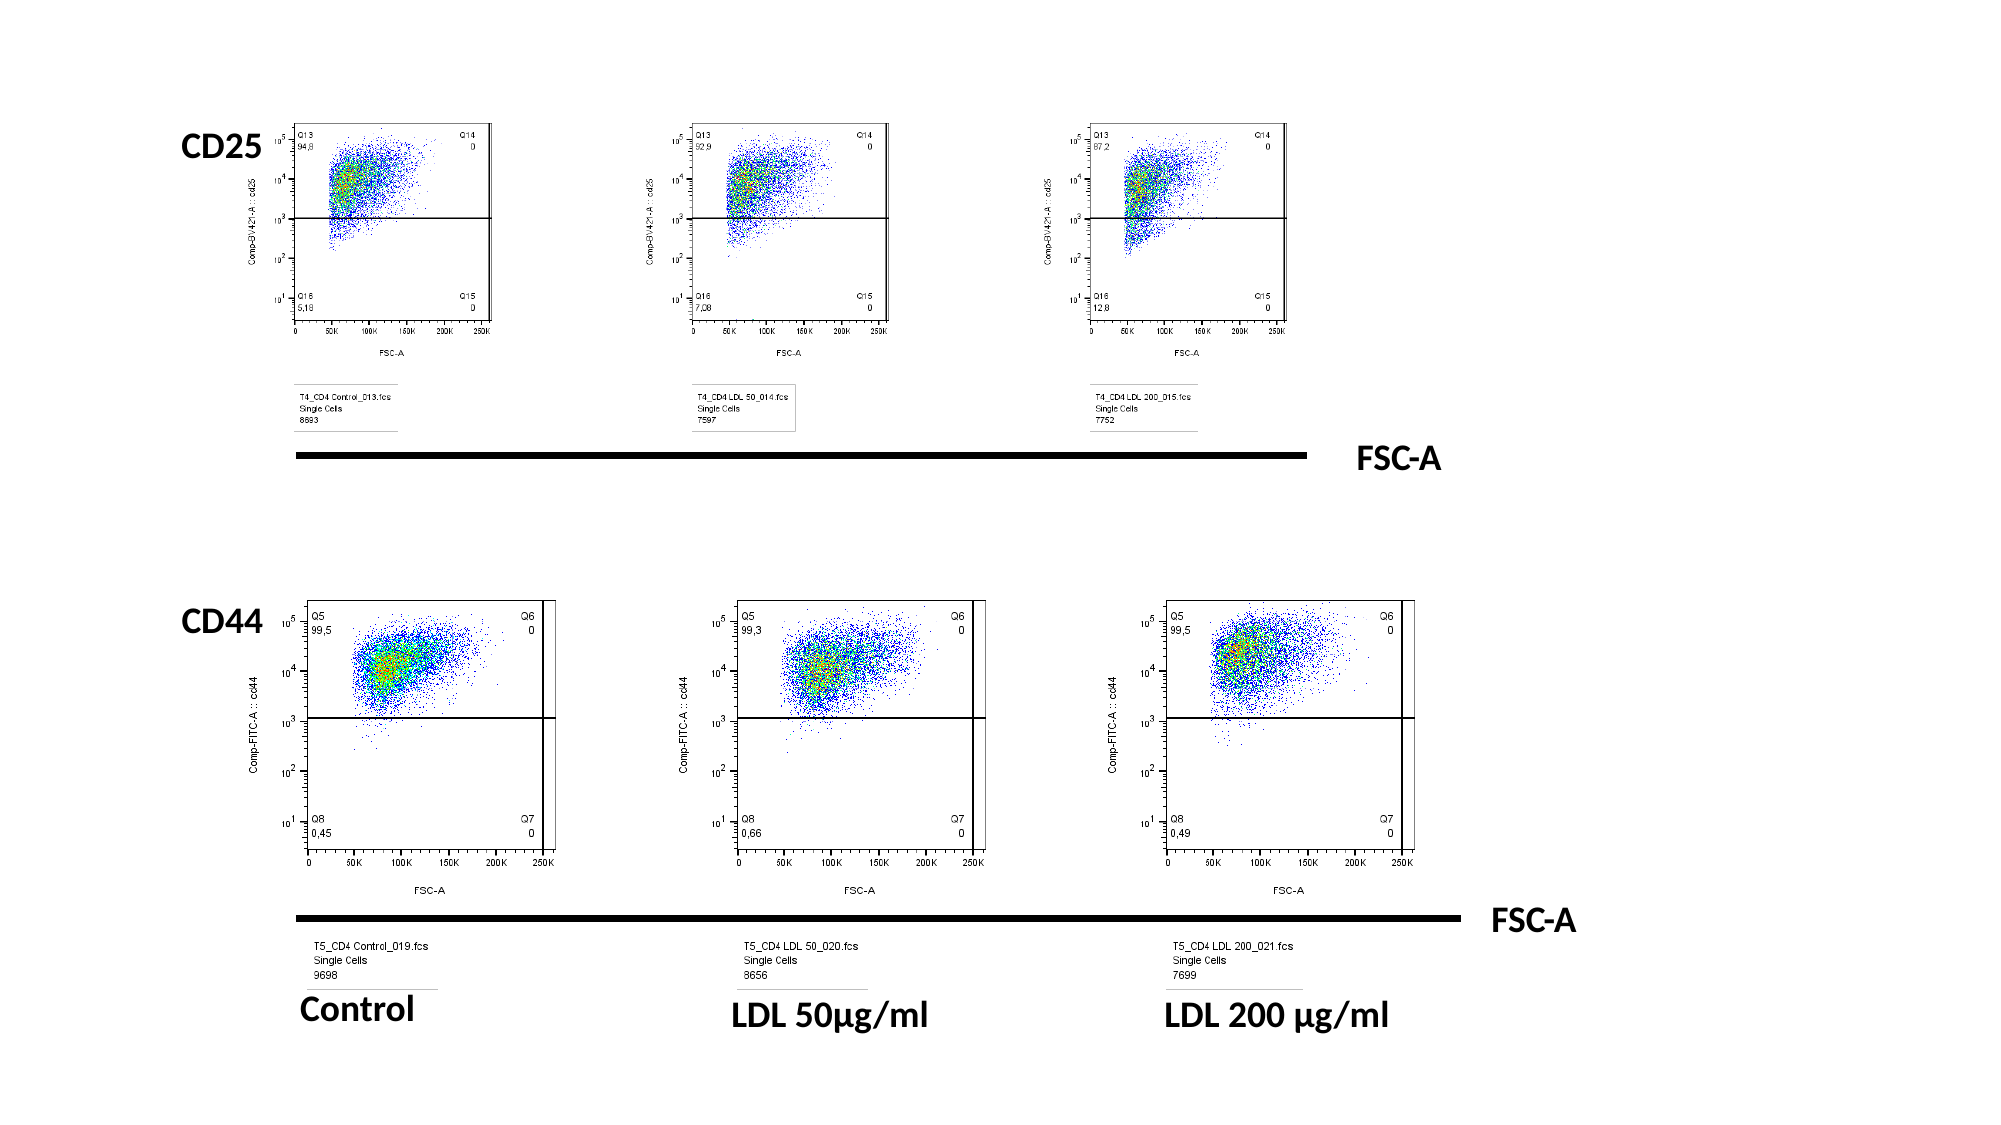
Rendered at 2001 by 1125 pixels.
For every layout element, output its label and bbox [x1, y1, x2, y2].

text_box [166, 113, 1595, 1044]
